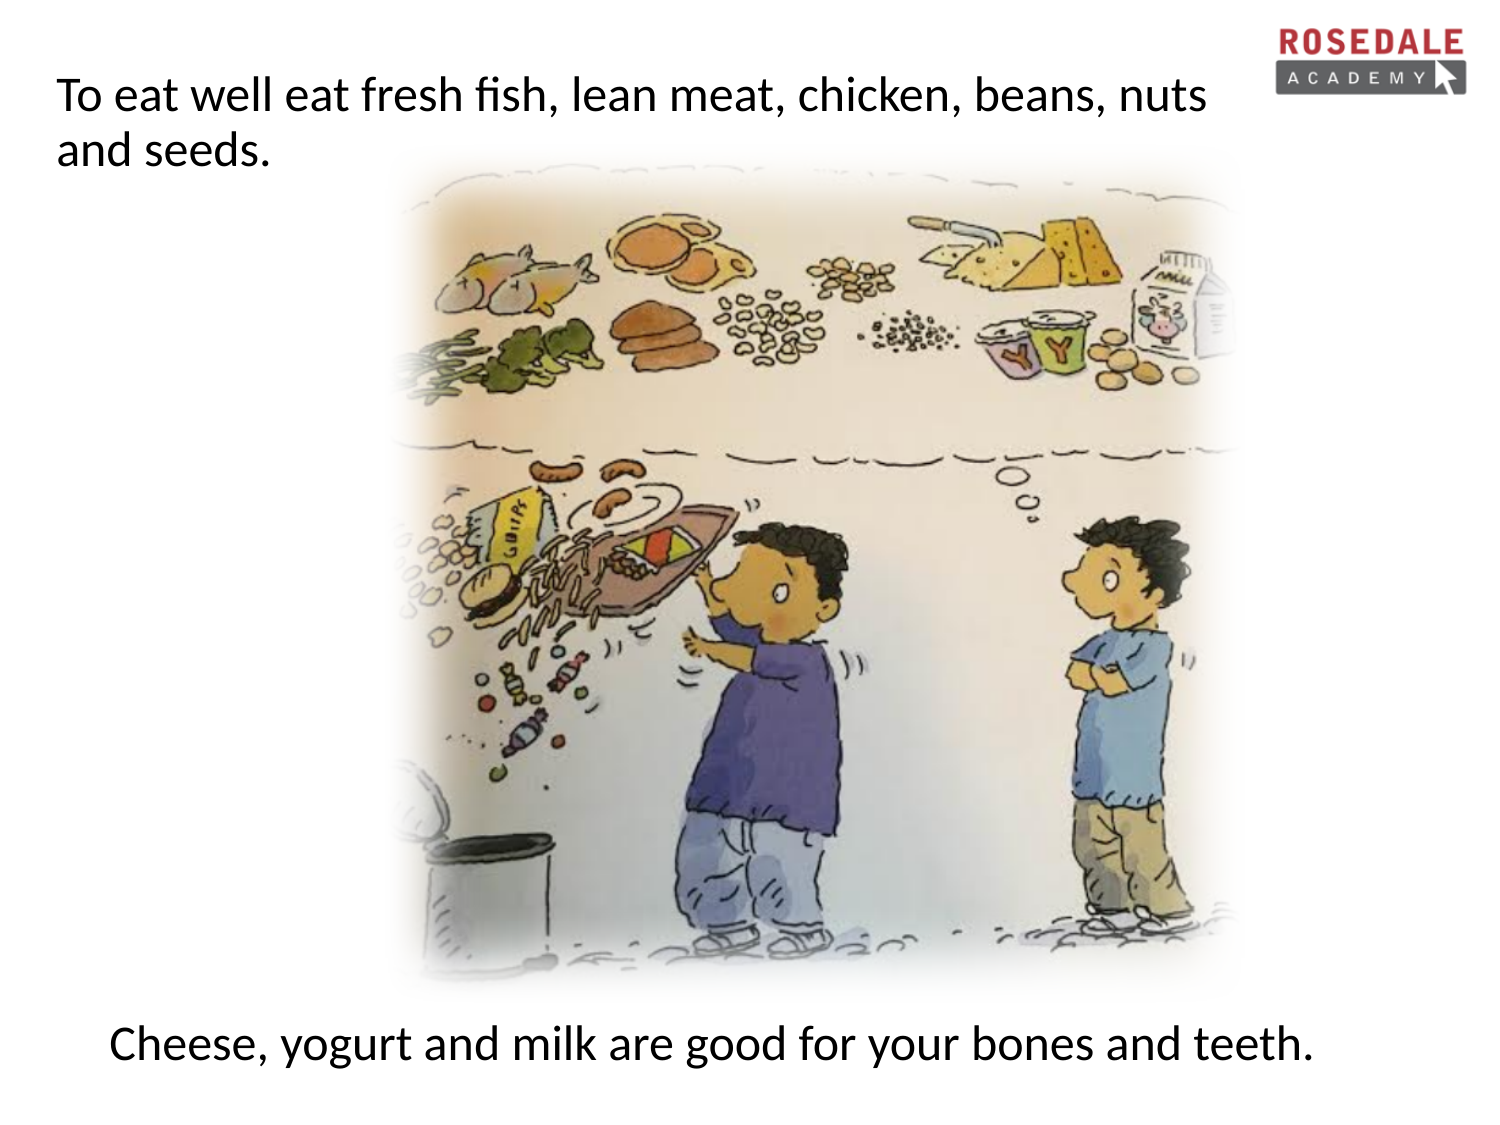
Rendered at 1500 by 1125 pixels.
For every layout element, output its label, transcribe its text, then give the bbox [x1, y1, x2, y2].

text_box Cheese, yogurt and milk are good for your bones and teeth. [94, 1003, 1371, 1125]
list To eat well eat fresh fish, lean meat, chicken, beans, nuts and seeds. [41, 61, 1270, 180]
picture [383, 142, 1247, 1005]
picture [1269, 22, 1472, 100]
